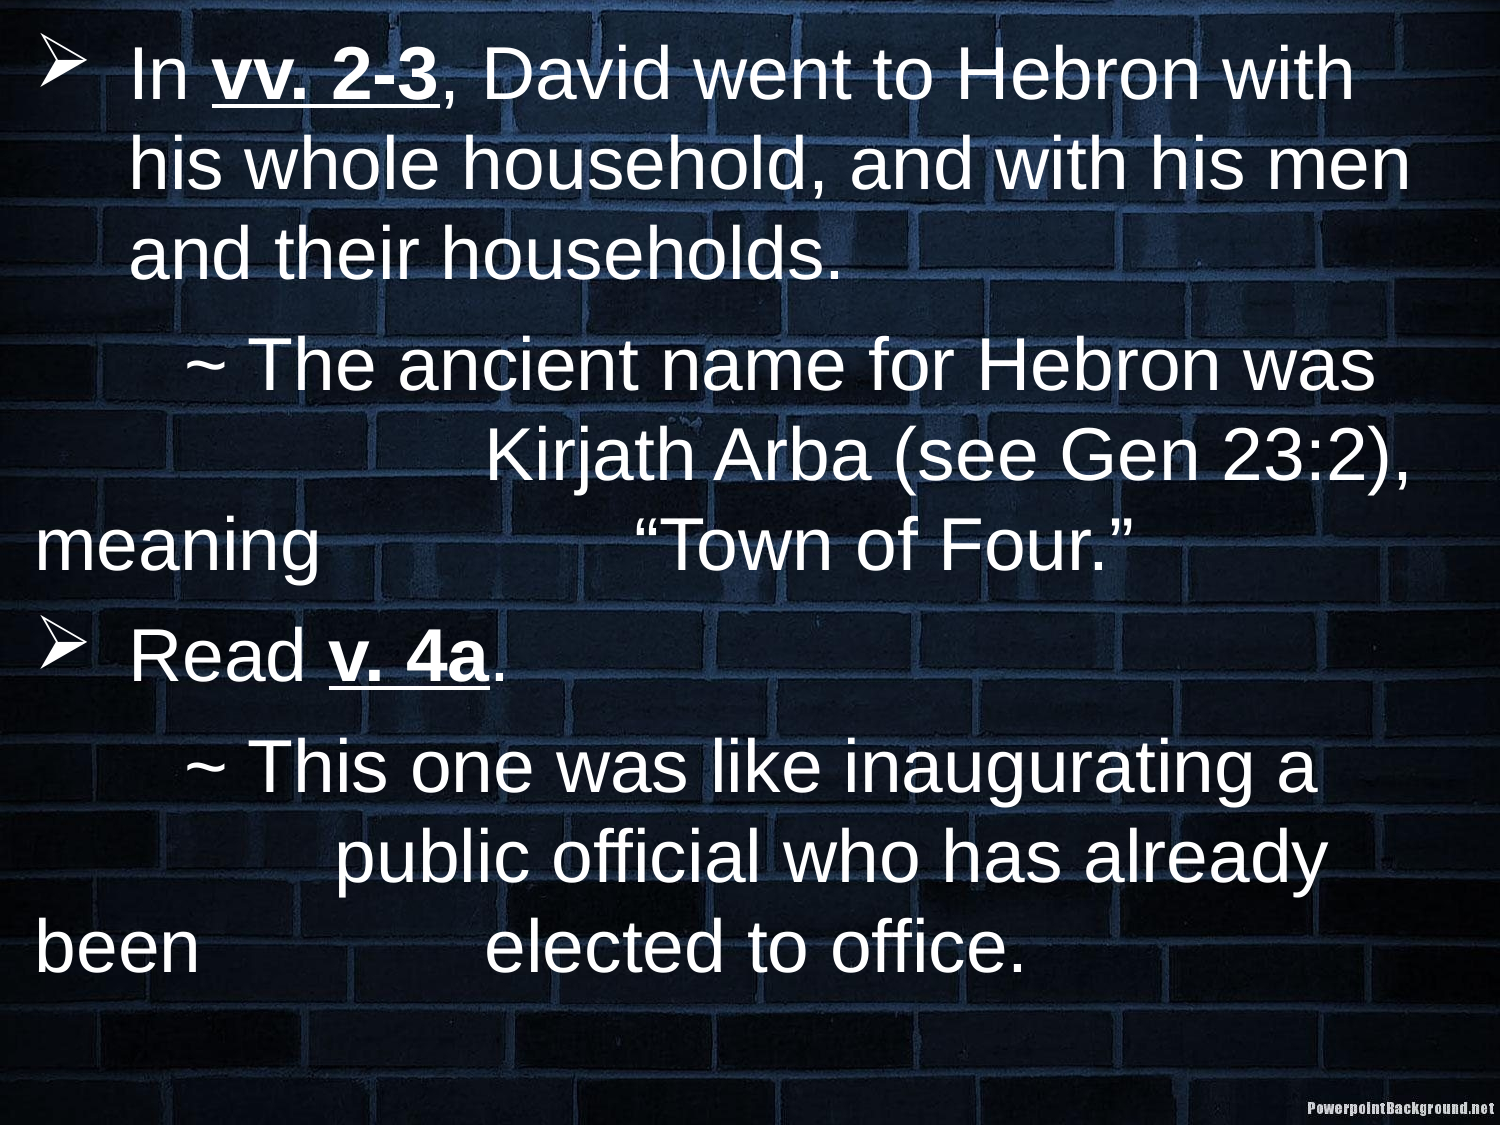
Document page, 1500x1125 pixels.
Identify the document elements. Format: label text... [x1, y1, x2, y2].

picture [0, 0, 1500, 1125]
subtitle In vv. 2-3, David went to Hebron with his whole household, and with his men and their households. ~ The ancient name for Hebron was Kirjath Arba (see Gen 23:2), meaning “Town of Four.” Read v. 4a. ~ This one was like inaugurating a public official who has already been elected to office. [19, 17, 1483, 1107]
